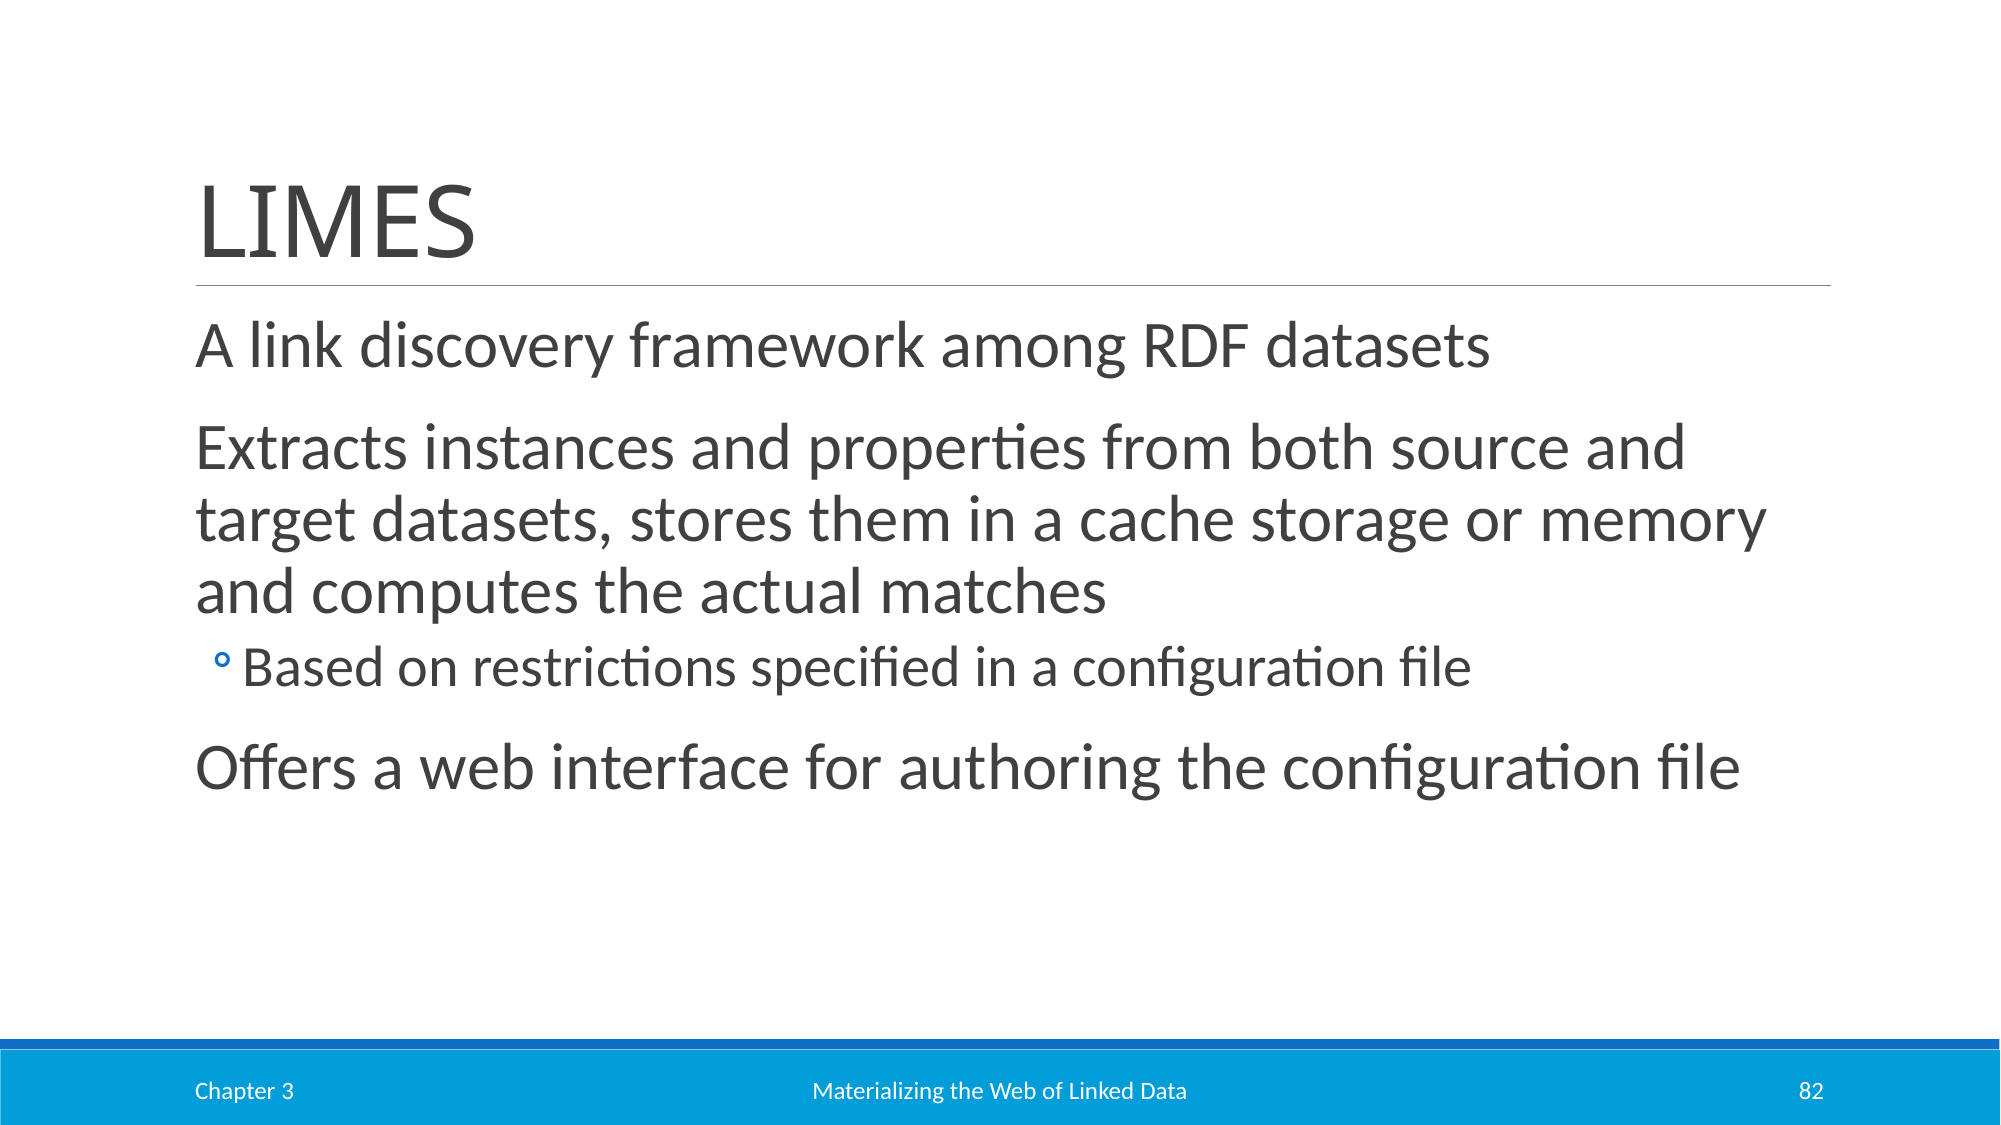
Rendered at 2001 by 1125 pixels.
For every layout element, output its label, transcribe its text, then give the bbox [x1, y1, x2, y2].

title LIMES [180, 47, 1830, 285]
footer Materializing the Web of Linked Data [604, 1059, 1396, 1120]
slide_number 82 [1624, 1059, 1840, 1120]
slide_number Chapter 3 [180, 1059, 586, 1120]
list A link discovery framework among RDF datasets Extracts instances and properties from both source and target datasets, stores them in a cache storage or memory and computes the actual matches Based on restrictions specified in a configuration file Offers a web interface for authoring the configuration file [180, 302, 1830, 963]
